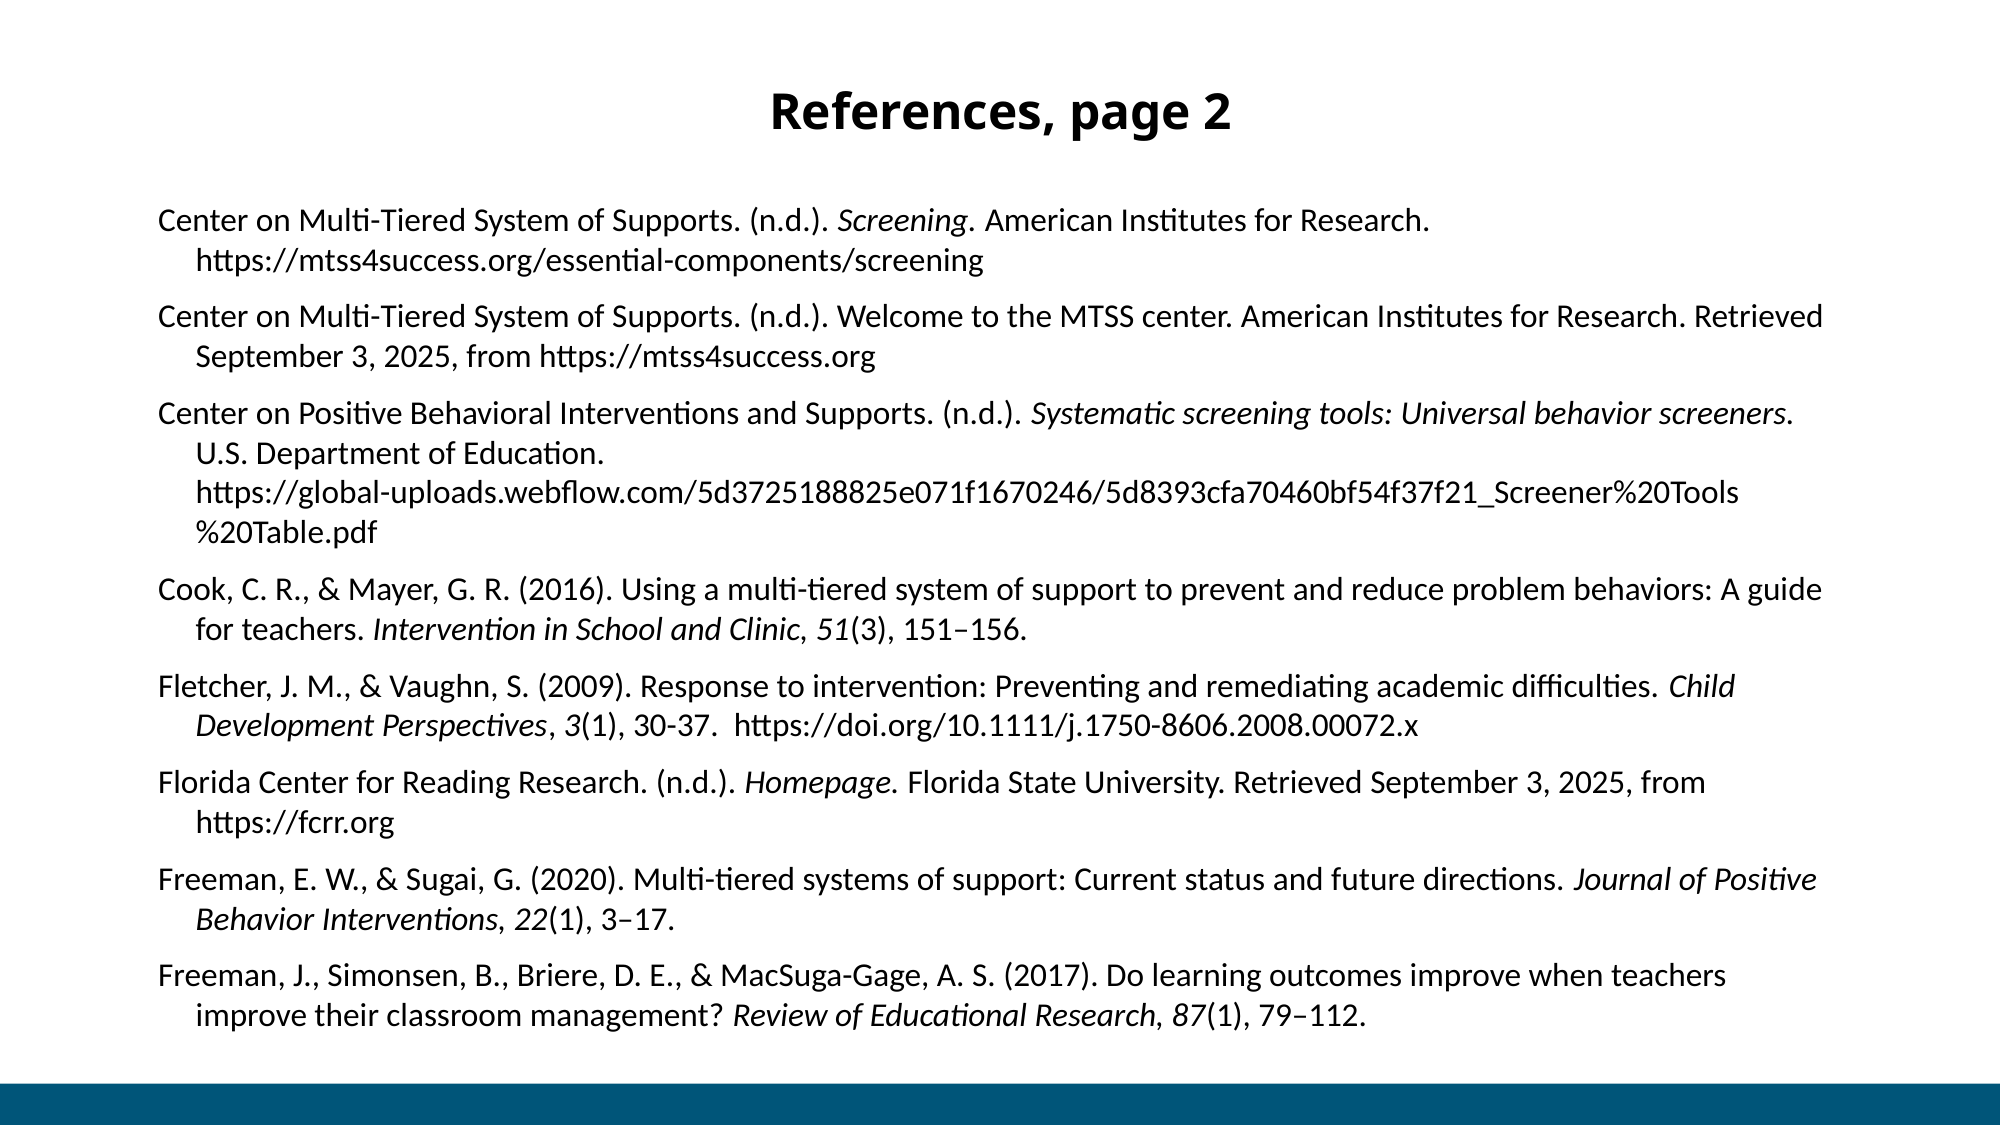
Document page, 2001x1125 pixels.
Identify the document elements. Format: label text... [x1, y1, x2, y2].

list Center on Multi-Tiered System of Supports. (n.d.). Screening. American Institutes for Research. https://mtss4success.org/essential-components/screening Center on Multi-Tiered System of Supports. (n.d.). Welcome to the MTSS center. American Institutes for Research. Retrieved September 3, 2025, from https://mtss4success.org Center on Positive Behavioral Interventions and Supports. (n.d.). Systematic screening tools: Universal behavior screeners. U.S. Department of Education. https://global-uploads.webflow.com/5d3725188825e071f1670246/5d8393cfa70460bf54f37f21_Screener%20Tools%20Table.pdf Cook, C. R., & Mayer, G. R. (2016). Using a multi-tiered system of support to prevent and reduce problem behaviors: A guide for teachers. Intervention in School and Clinic, 51(3), 151–156. Fletcher, J. M., & Vaughn, S. (2009). Response to intervention: Preventing and remediating academic difficulties. Child Development Perspectives, 3(1), 30-37. https://doi.org/10.1111/j.1750-8606.2008.00072.x Florida Center for Reading Research. (n.d.). Homepage. Florida State University. Retrieved September 3, 2025, from https://fcrr.org Freeman, E. W., & Sugai, G. (2020). Multi-tiered systems of support: Current status and future directions. Journal of Positive Behavior Interventions, 22(1), 3–17. Freeman, J., Simonsen, B., Briere, D. E., & MacSuga-Gage, A. S. (2017). Do learning outcomes improve when teachers improve their classroom management? Review of Educational Research, 87(1), 79–112. [138, 177, 1863, 1023]
title References, page 2 [138, 59, 1863, 160]
